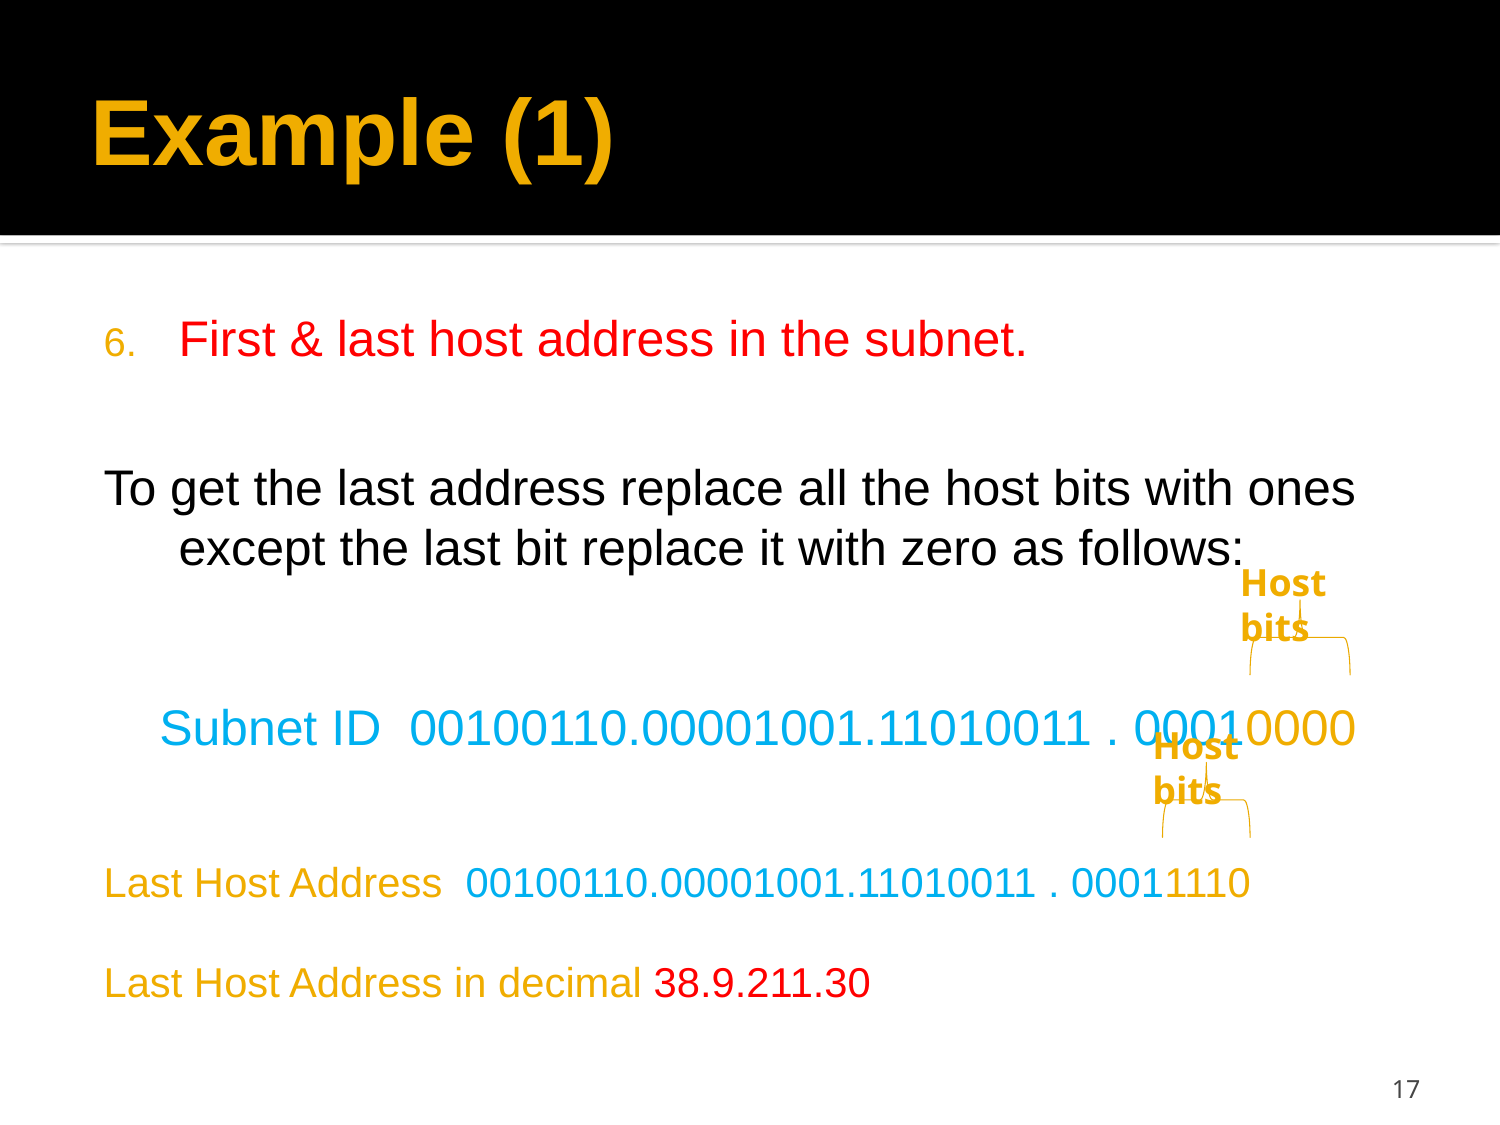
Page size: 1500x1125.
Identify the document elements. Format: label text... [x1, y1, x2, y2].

text_box [1249, 657, 1351, 676]
text_box Host bits [1224, 551, 1413, 657]
list First & last host address in the subnet. To get the last address replace all the host bits with ones except the last bit replace it with zero as follows: Subnet ID 00100110.00001001.11010011 . 00010000 Last Host Address 00100110.00001001.11010011 . 00011110 Last Host Address in decimal 38.9.211.30 [75, 291, 1425, 1050]
title Example (1) [75, 25, 1425, 231]
slide_number 17 [1345, 1062, 1467, 1108]
text_box Host bits [1137, 714, 1325, 820]
text_box [1161, 820, 1251, 838]
